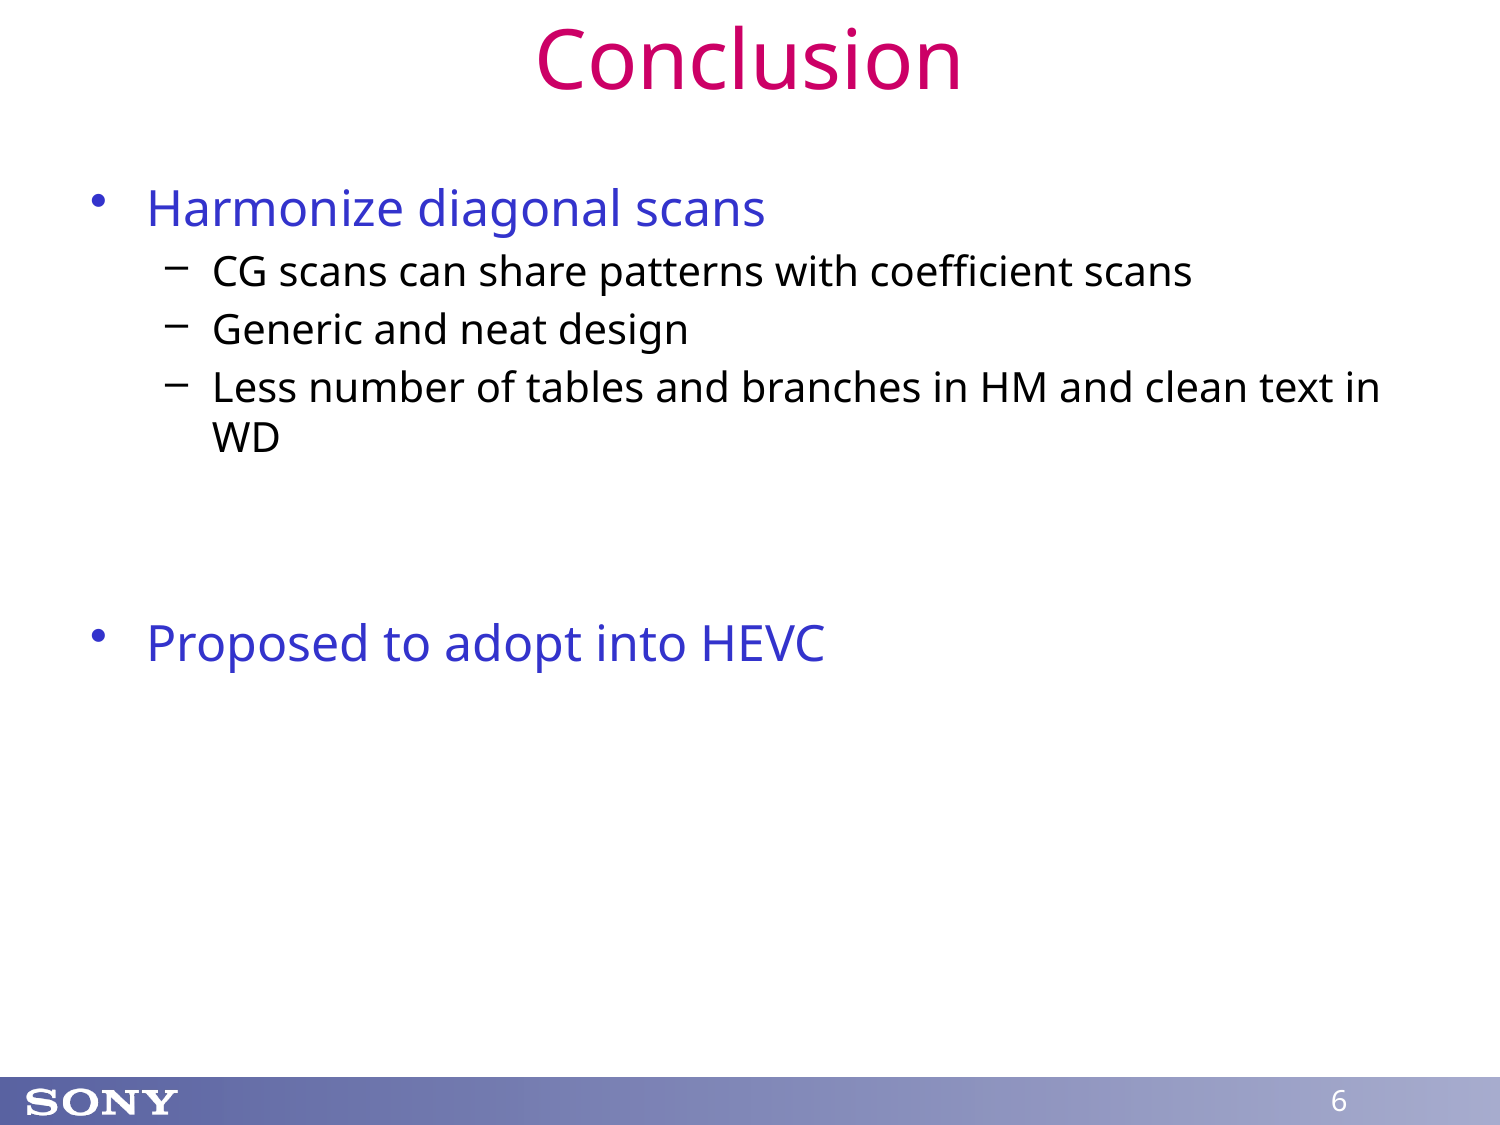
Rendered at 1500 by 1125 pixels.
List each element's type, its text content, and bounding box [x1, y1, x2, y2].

title Conclusion [112, 0, 1388, 115]
picture [26, 1088, 178, 1116]
slide_number 6 [1049, 1074, 1363, 1125]
list Harmonize diagonal scans CG scans can share patterns with coefficient scans Generic and neat design Less number of tables and branches in HM and clean text in WD Proposed to adopt into HEVC [74, 168, 1444, 1032]
